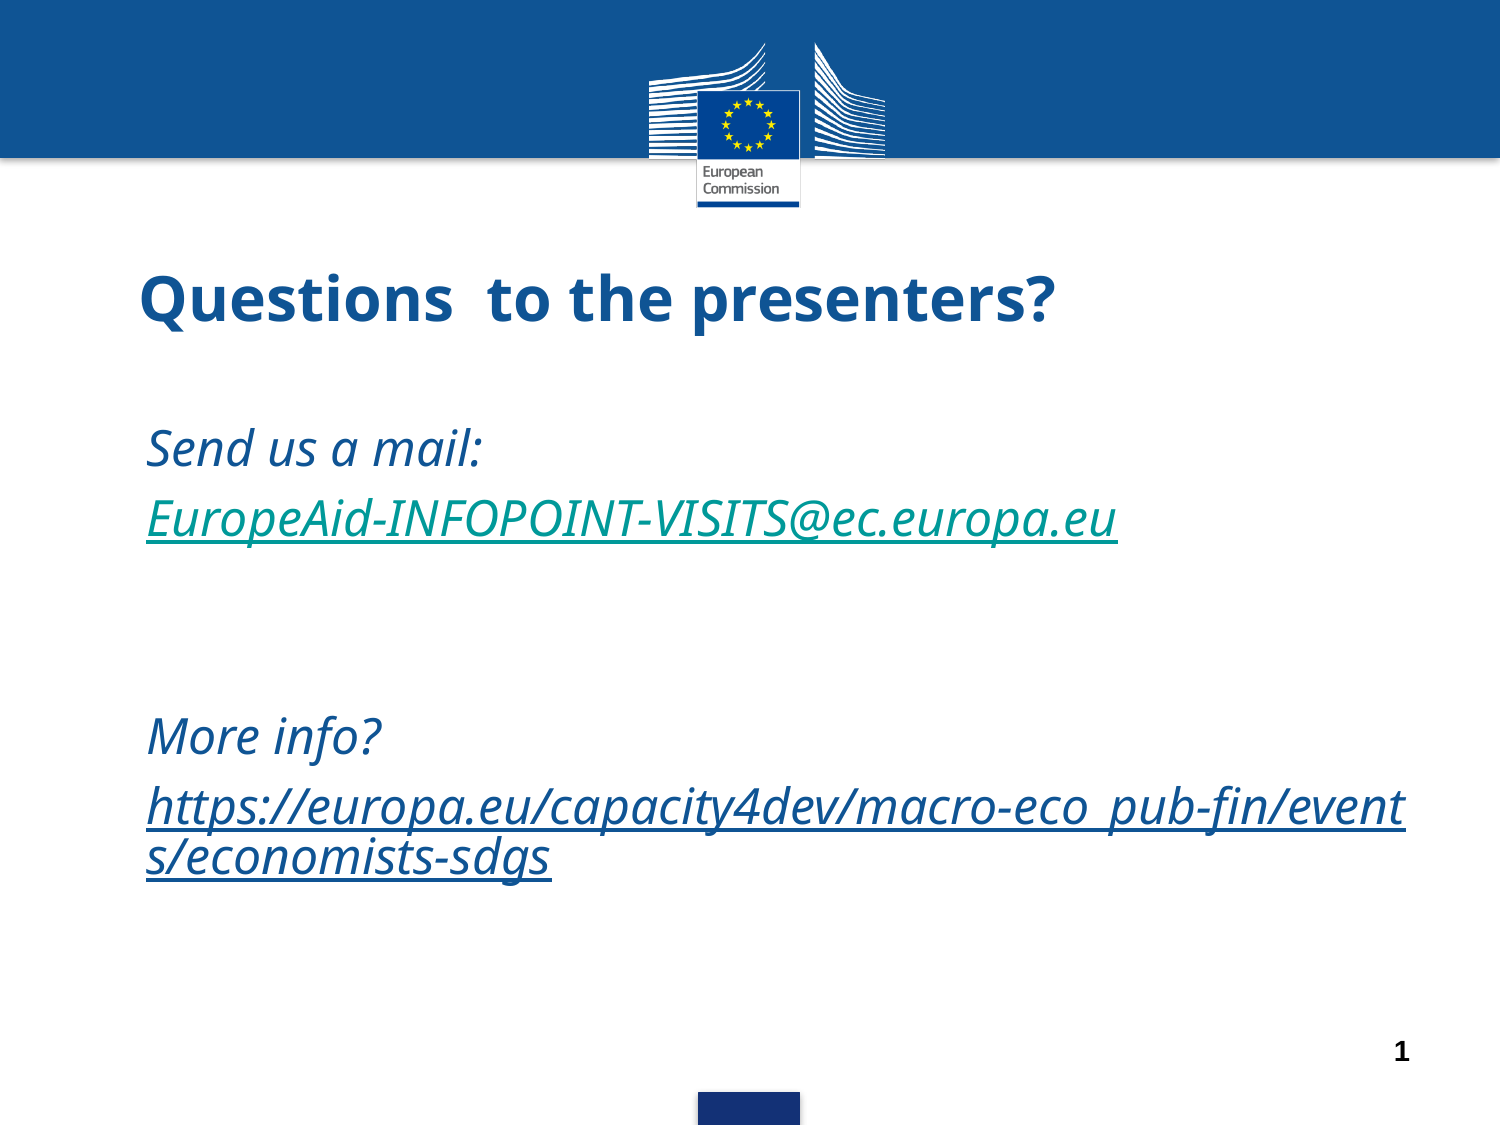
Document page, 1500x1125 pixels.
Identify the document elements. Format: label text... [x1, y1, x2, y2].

title Questions to the presenters? [64, 219, 1415, 374]
slide_number 1 [1074, 1024, 1425, 1103]
list Send us a mail: EuropeAid-INFOPOINT-VISITS@ec.europa.eu More info? https://europa.eu/capacity4dev/macro-eco_pub-fin/events/economists-sdgs [75, 408, 1425, 988]
picture [649, 42, 885, 208]
